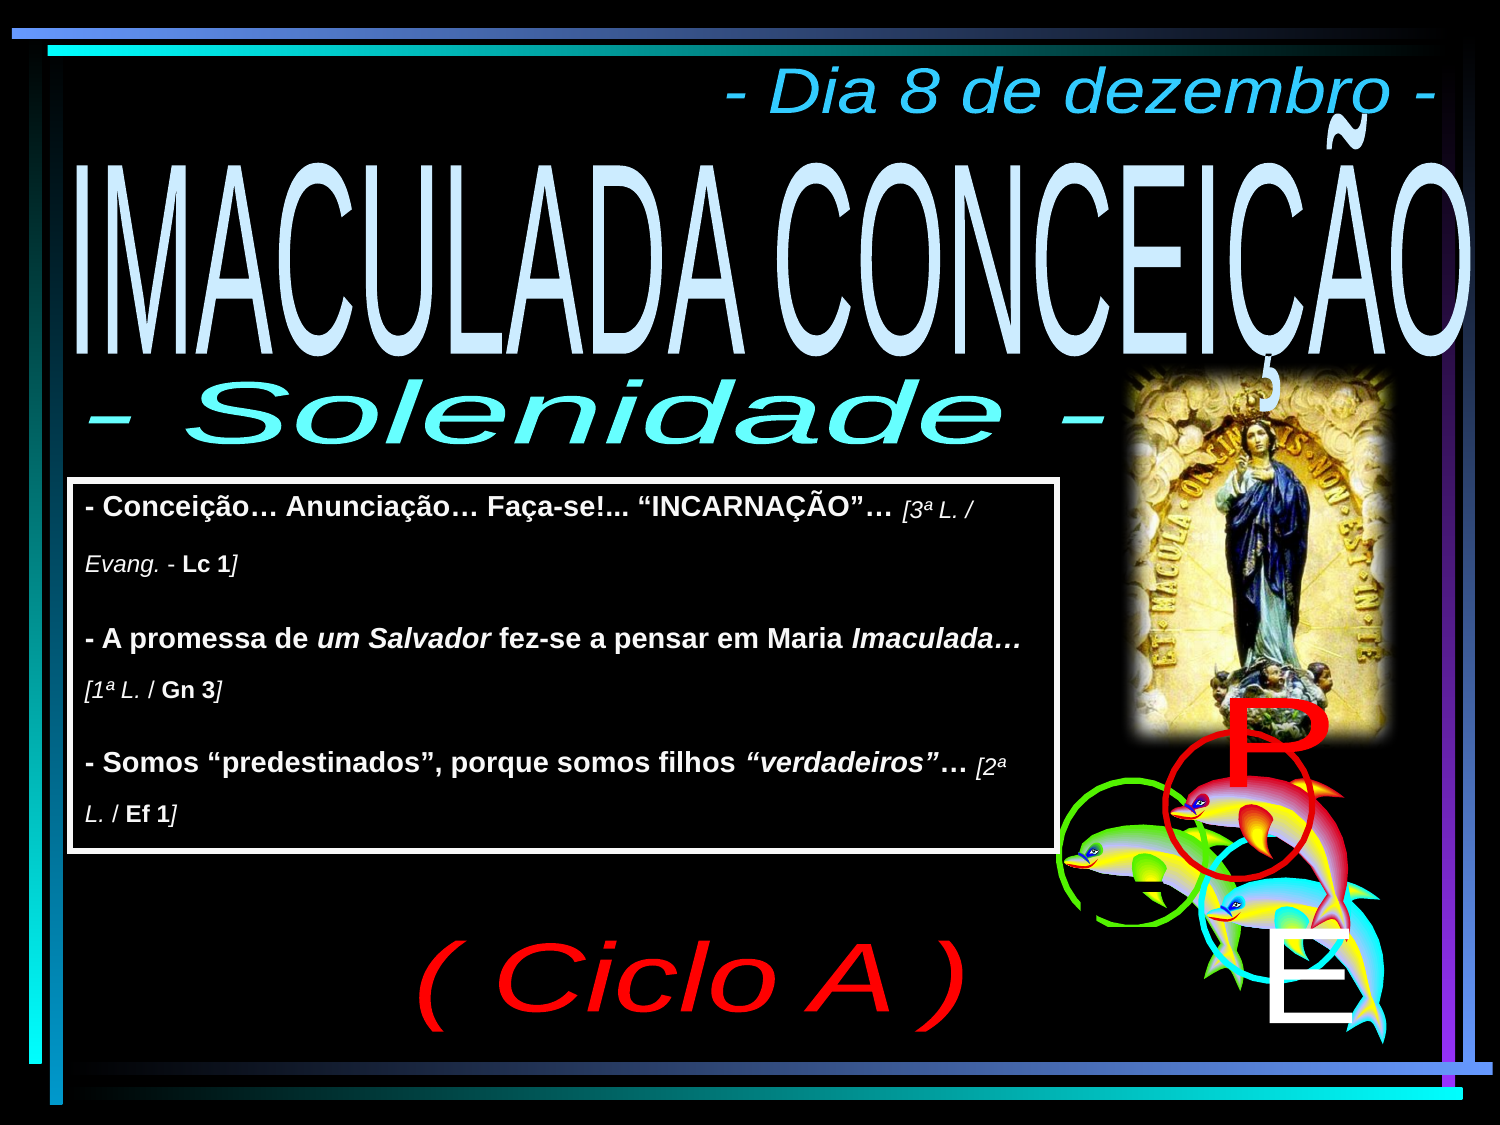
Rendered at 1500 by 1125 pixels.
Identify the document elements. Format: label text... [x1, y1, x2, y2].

text_box - Conceição… Anunciação… Faça-se!... “INCARNAÇÃO”… [3ª L. / Evang. - Lc 1] - A promessa de um Salvador fez-se a pensar em Maria Imaculada… [1ª L. / Gn 3] - Somos “predestinados”, porque somos filhos “verdadeiros”… [2ª L. / Ef 1] [70, 480, 1057, 851]
picture [1119, 361, 1400, 742]
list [1064, 742, 1456, 993]
